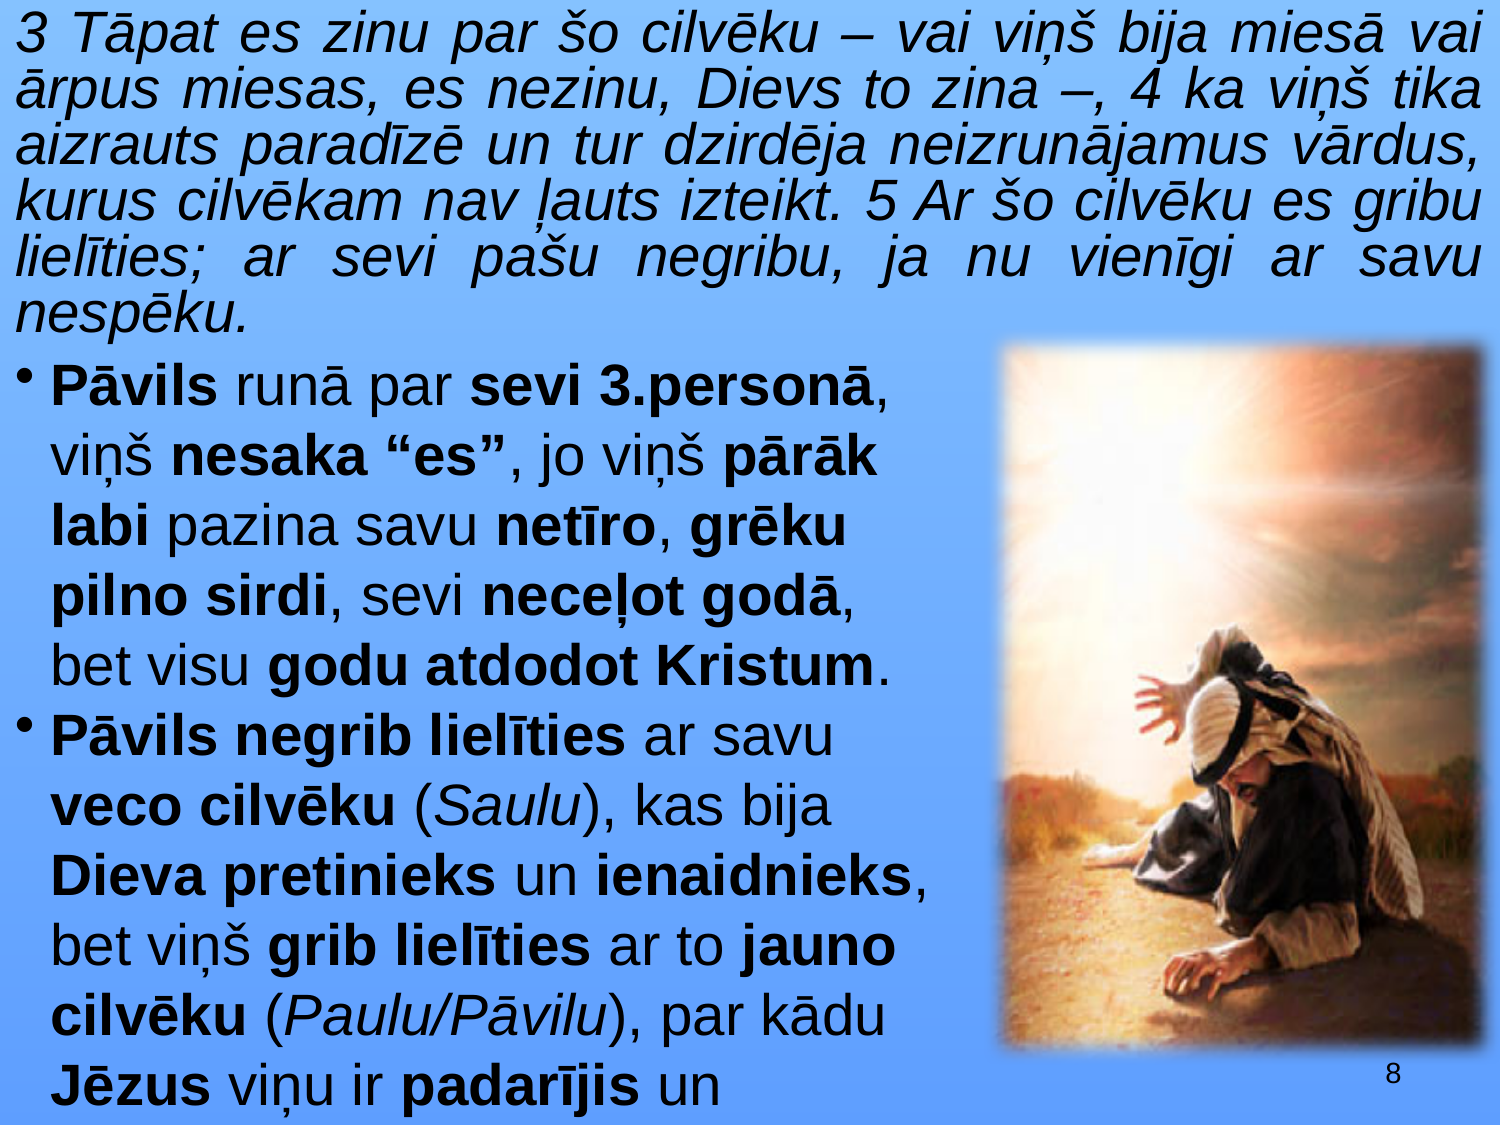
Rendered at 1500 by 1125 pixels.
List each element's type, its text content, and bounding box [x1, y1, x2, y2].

list 3 Tāpat es zinu par šo cilvēku – vai viņš bija miesā vai ārpus miesas, es nezinu, Dievs to zina –, 4 ka viņš tika aizrauts paradīzē un tur dzirdēja neizrunājamus vārdus, kurus cilvēkam nav ļauts izteikt. 5 Ar šo cilvēku es gribu lielīties; ar sevi pašu negribu, ja nu vienīgi ar savu nespēku. [0, 0, 1500, 178]
text_box 8 [1066, 1074, 1417, 1125]
text_box Pāvils runā par sevi 3.personā, viņš nesaka “es”, jo viņš pārāk labi pazina savu netīro, grēku pilno sirdi, sevi neceļot godā, bet visu godu atdodot Kristum. Pāvils negrib lielīties ar savu veco cilvēku (Saulu), kas bija Dieva pretinieks un ienaidnieks, bet viņš grib lielīties ar to jauno cilvēku (Paulu/Pāvilu), par kādu Jēzus viņu ir padarījis un veidojis. [0, 339, 961, 1125]
picture [984, 325, 1500, 1065]
